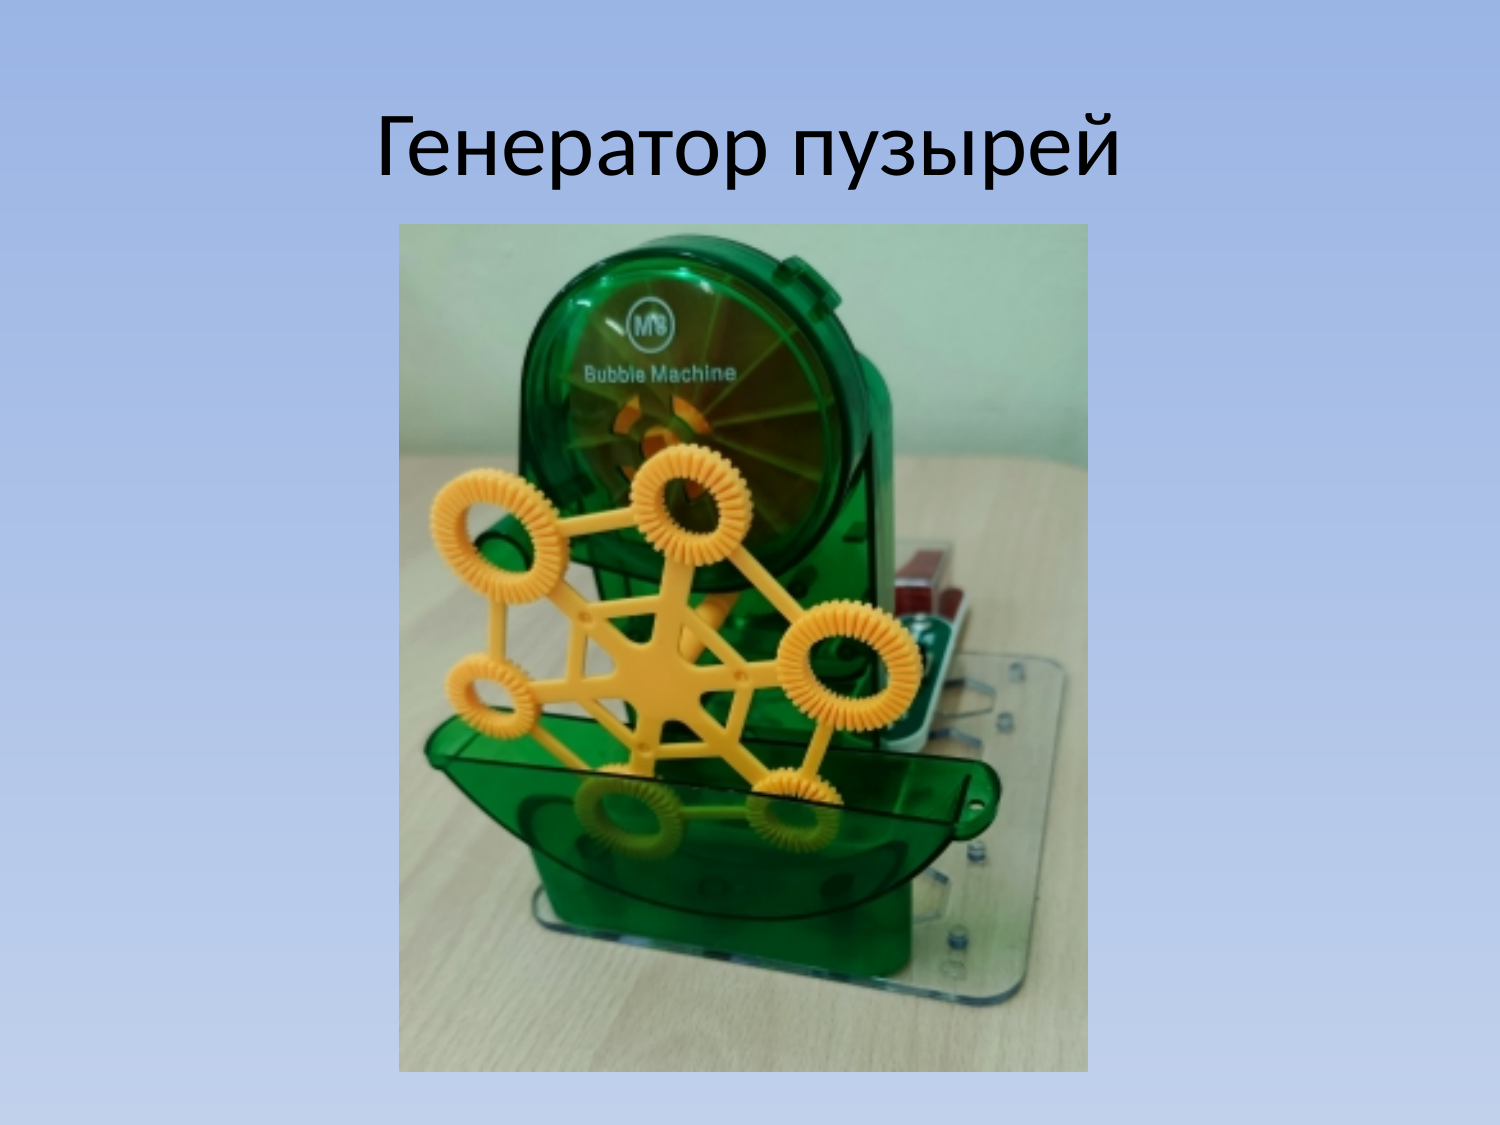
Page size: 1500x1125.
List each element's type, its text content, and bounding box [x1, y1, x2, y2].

title Генератор пузырей [75, 45, 1425, 233]
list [399, 224, 1088, 1072]
